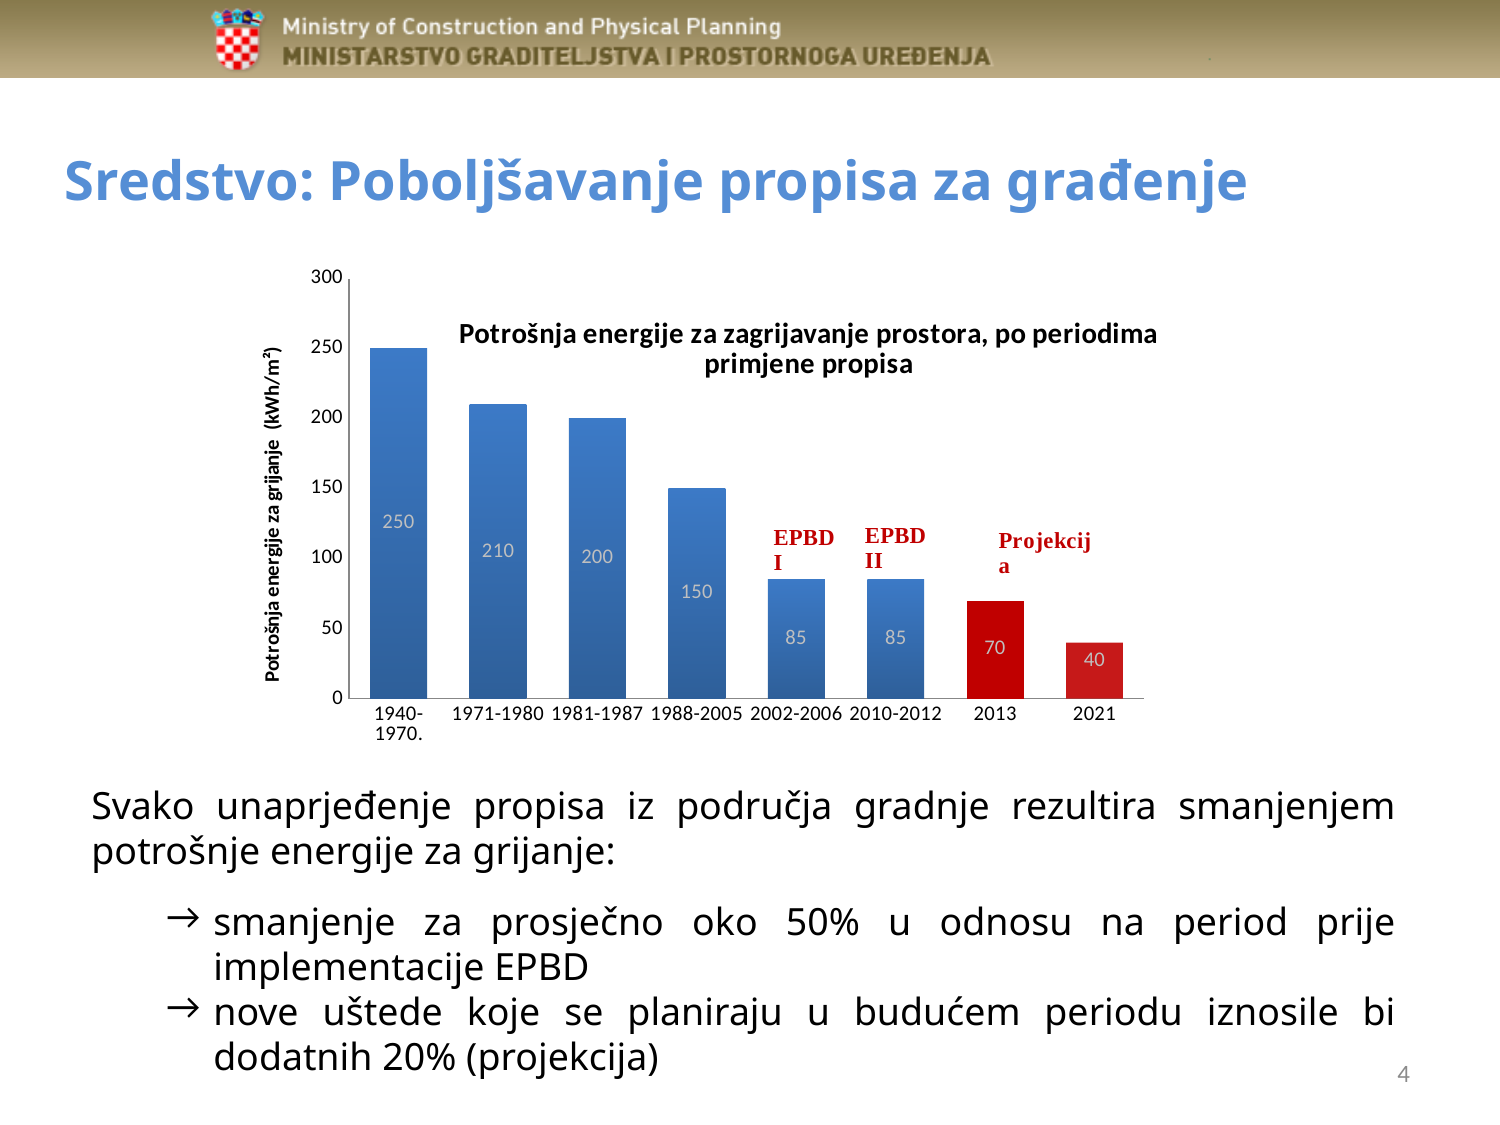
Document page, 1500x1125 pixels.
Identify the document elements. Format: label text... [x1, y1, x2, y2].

picture [0, 0, 1500, 79]
title Sredstvo: Poboljšavanje propisa za građenje [0, 101, 1333, 256]
slide_number 4 [1074, 1042, 1425, 1103]
chart [253, 266, 1164, 769]
text_box Svako unaprjeđenje propisa iz područja gradnje rezultira smanjenjem potrošnje energije za grijanje: smanjenje za prosječno oko 50% u odnosu na period prije implementacije EPBD nove uštede koje se planiraju u budućem periodu iznosile bi dodatnih 20% (projekcija) [76, 775, 1412, 1085]
